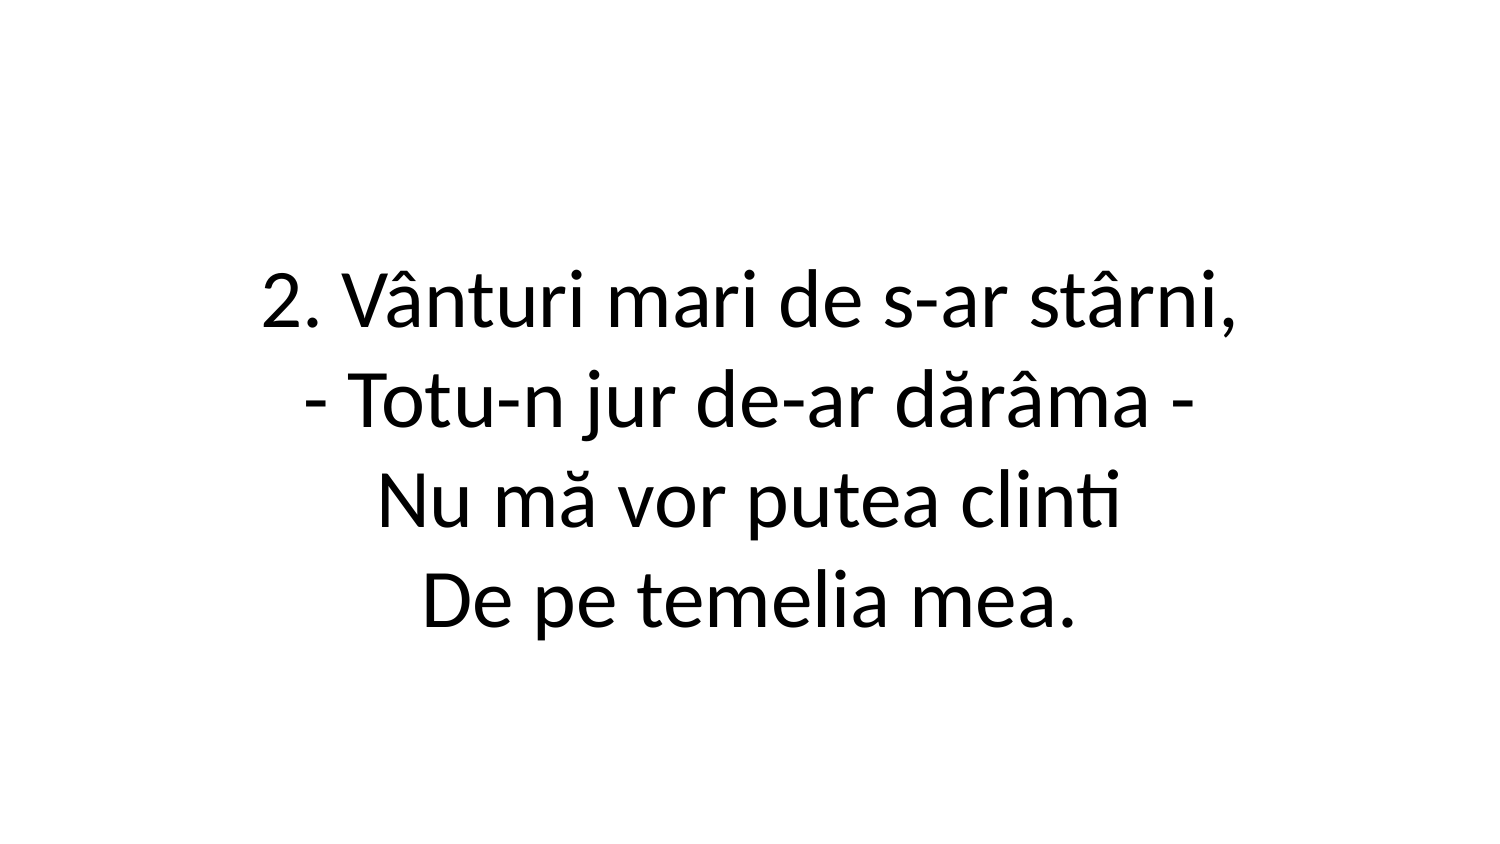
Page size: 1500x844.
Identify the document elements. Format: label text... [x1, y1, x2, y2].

text_box 2. Vânturi mari de s-ar stârni, - Totu-n jur de-ar dărâma - Nu mă vor putea clinti De pe temelia mea. [245, 192, 1255, 652]
